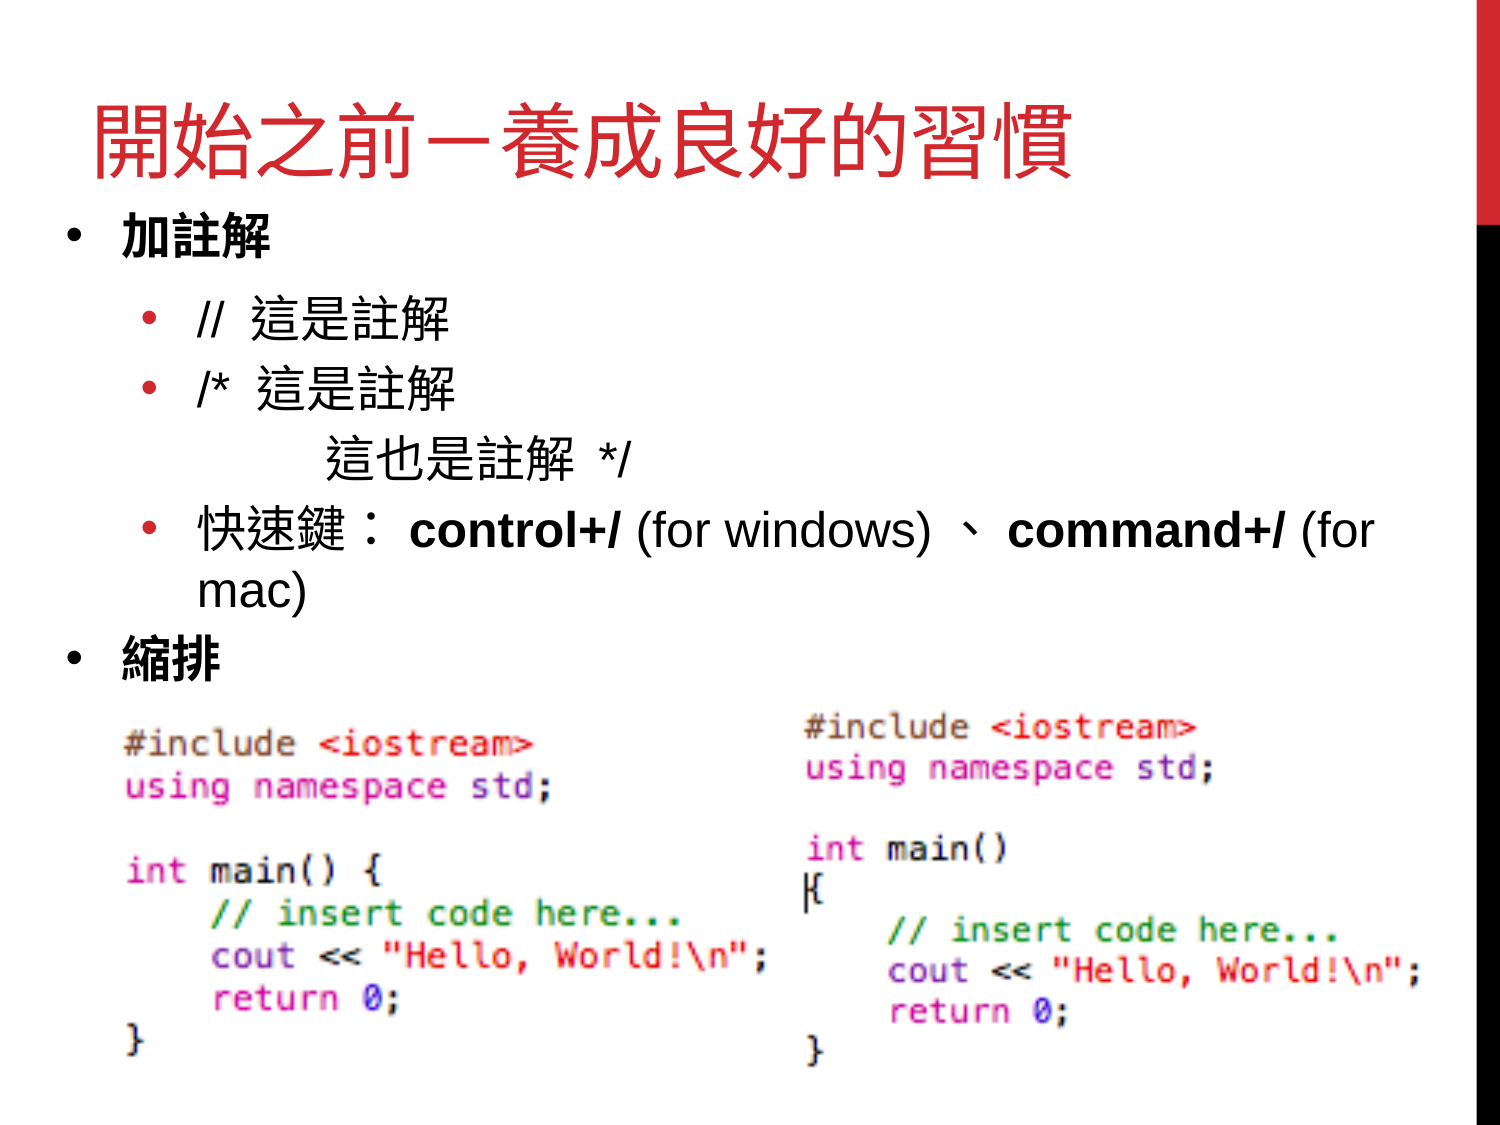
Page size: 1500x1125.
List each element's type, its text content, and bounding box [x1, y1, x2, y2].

picture [108, 701, 1438, 1081]
title 開始之前－養成良好的習慣 [75, 47, 1161, 197]
list 加註解 // 這是註解 /* 這是註解 這也是註解 */ 快速鍵：control+/ (for windows)、command+/ (for mac) 縮排 [50, 197, 1398, 915]
